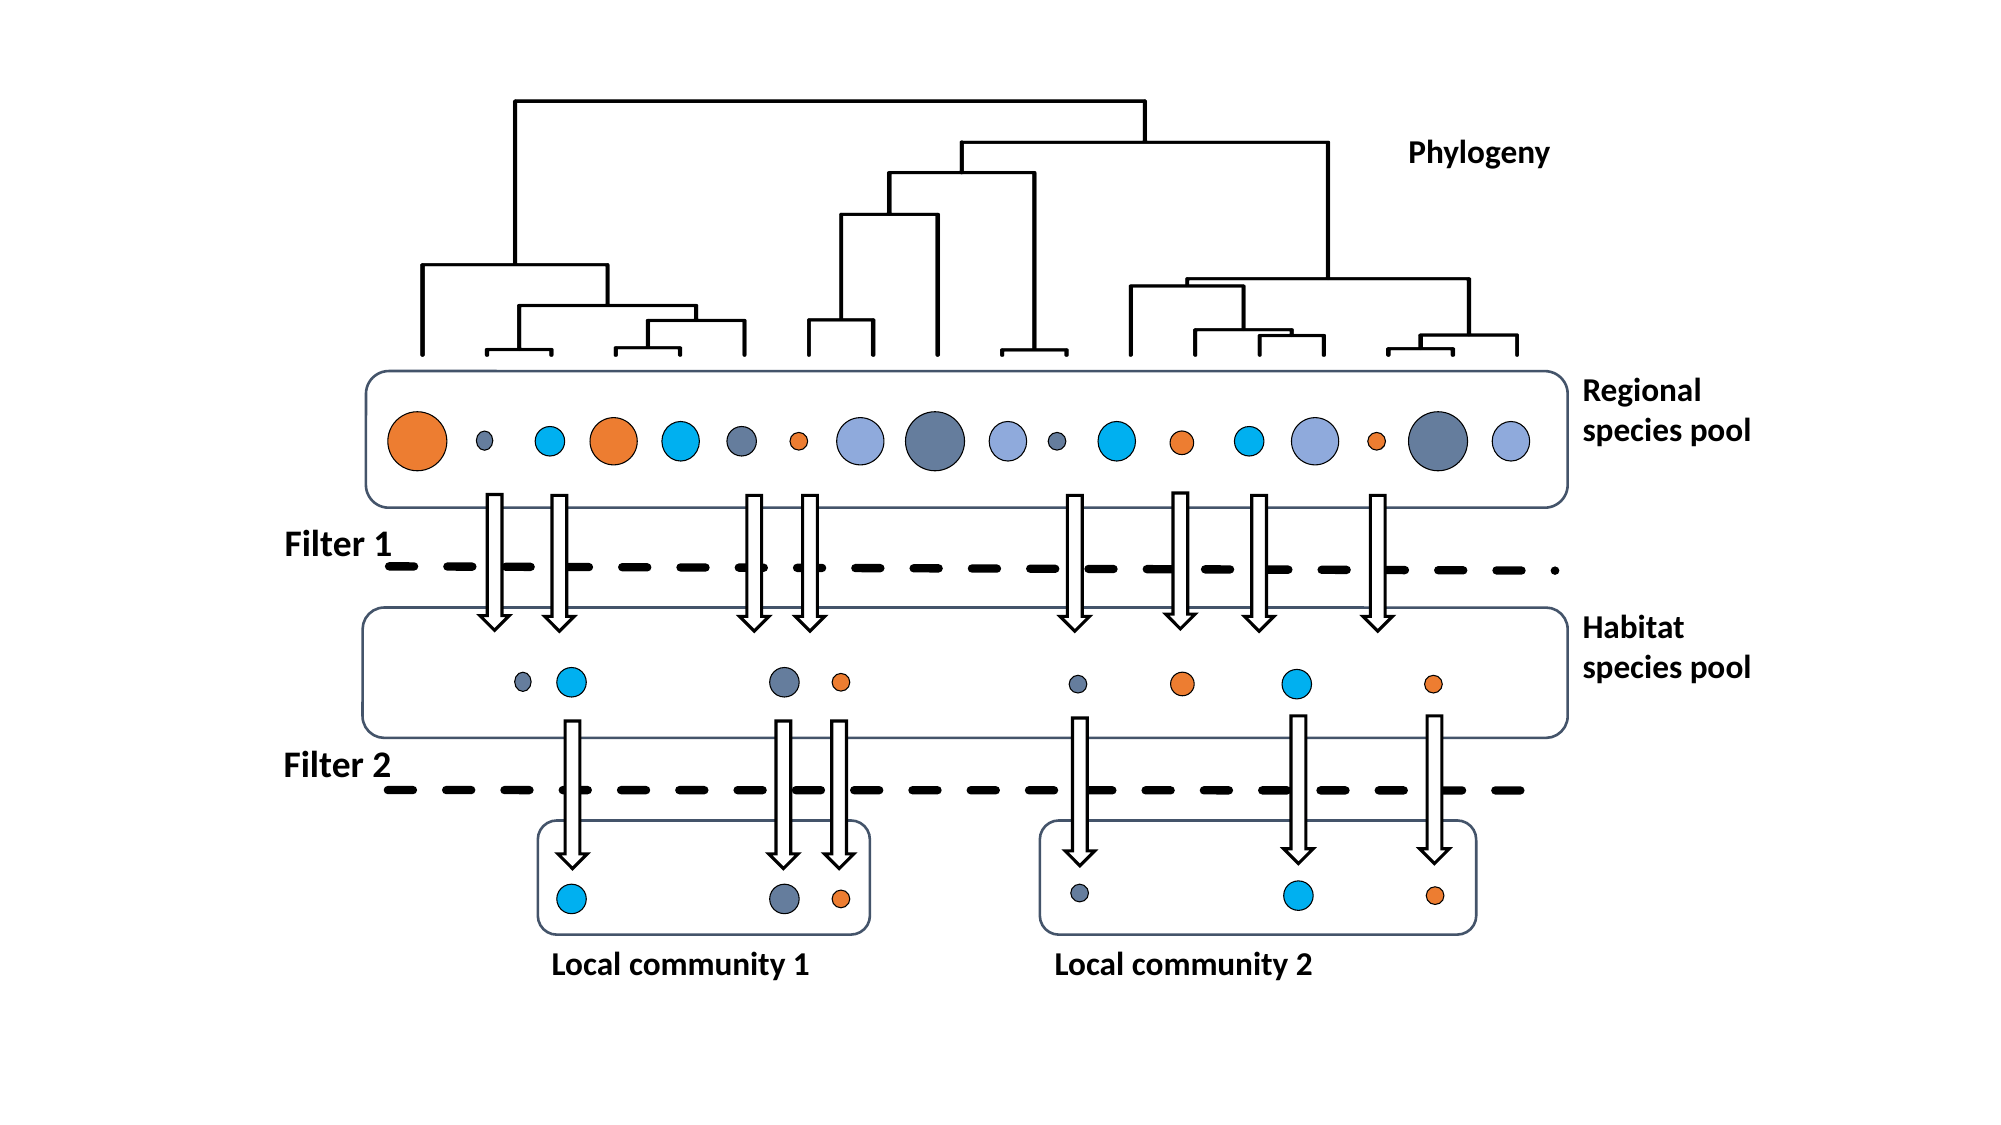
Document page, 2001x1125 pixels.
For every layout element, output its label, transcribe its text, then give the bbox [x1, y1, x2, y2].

text_box [514, 671, 532, 692]
text_box [737, 571, 772, 633]
text_box [550, 494, 568, 566]
text_box [365, 370, 1569, 509]
text_box [1281, 791, 1316, 866]
text_box Phylogeny [1519, 122, 1566, 178]
text_box Regional species pool [1567, 360, 1780, 456]
text_box [1057, 571, 1093, 633]
text_box [1426, 714, 1443, 790]
text_box [1290, 714, 1307, 790]
text_box [1071, 717, 1089, 790]
text_box [1062, 791, 1098, 868]
text_box [1171, 492, 1189, 566]
text_box Local community 1 [536, 934, 881, 990]
text_box [1360, 571, 1396, 633]
text_box [1417, 791, 1452, 866]
text_box [556, 883, 587, 915]
text_box [486, 493, 504, 566]
text_box [1241, 571, 1277, 633]
text_box Local community 2 [1039, 934, 1477, 990]
text_box [1170, 671, 1195, 697]
picture [420, 99, 1519, 357]
text_box [1250, 494, 1268, 566]
text_box [830, 719, 848, 790]
text_box [477, 571, 512, 632]
text_box [537, 819, 871, 934]
text_box [775, 719, 792, 790]
text_box [769, 883, 800, 915]
text_box Filter 1 [269, 511, 408, 572]
text_box [564, 719, 581, 790]
text_box [1039, 819, 1477, 934]
text_box [555, 791, 590, 871]
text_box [389, 566, 1556, 571]
text_box [801, 494, 819, 566]
text_box [1163, 571, 1198, 631]
text_box [542, 571, 577, 633]
text_box [1369, 494, 1387, 566]
text_box [831, 889, 851, 909]
text_box [766, 791, 801, 871]
text_box [1070, 883, 1090, 903]
text_box [1283, 880, 1314, 911]
text_box [745, 494, 763, 566]
text_box Habitat species pool [1567, 598, 1786, 693]
text_box [1066, 494, 1084, 566]
text_box [362, 606, 1569, 739]
text_box Filter 2 [268, 732, 407, 793]
text_box [1425, 886, 1445, 906]
text_box [821, 791, 857, 871]
text_box [792, 571, 828, 633]
